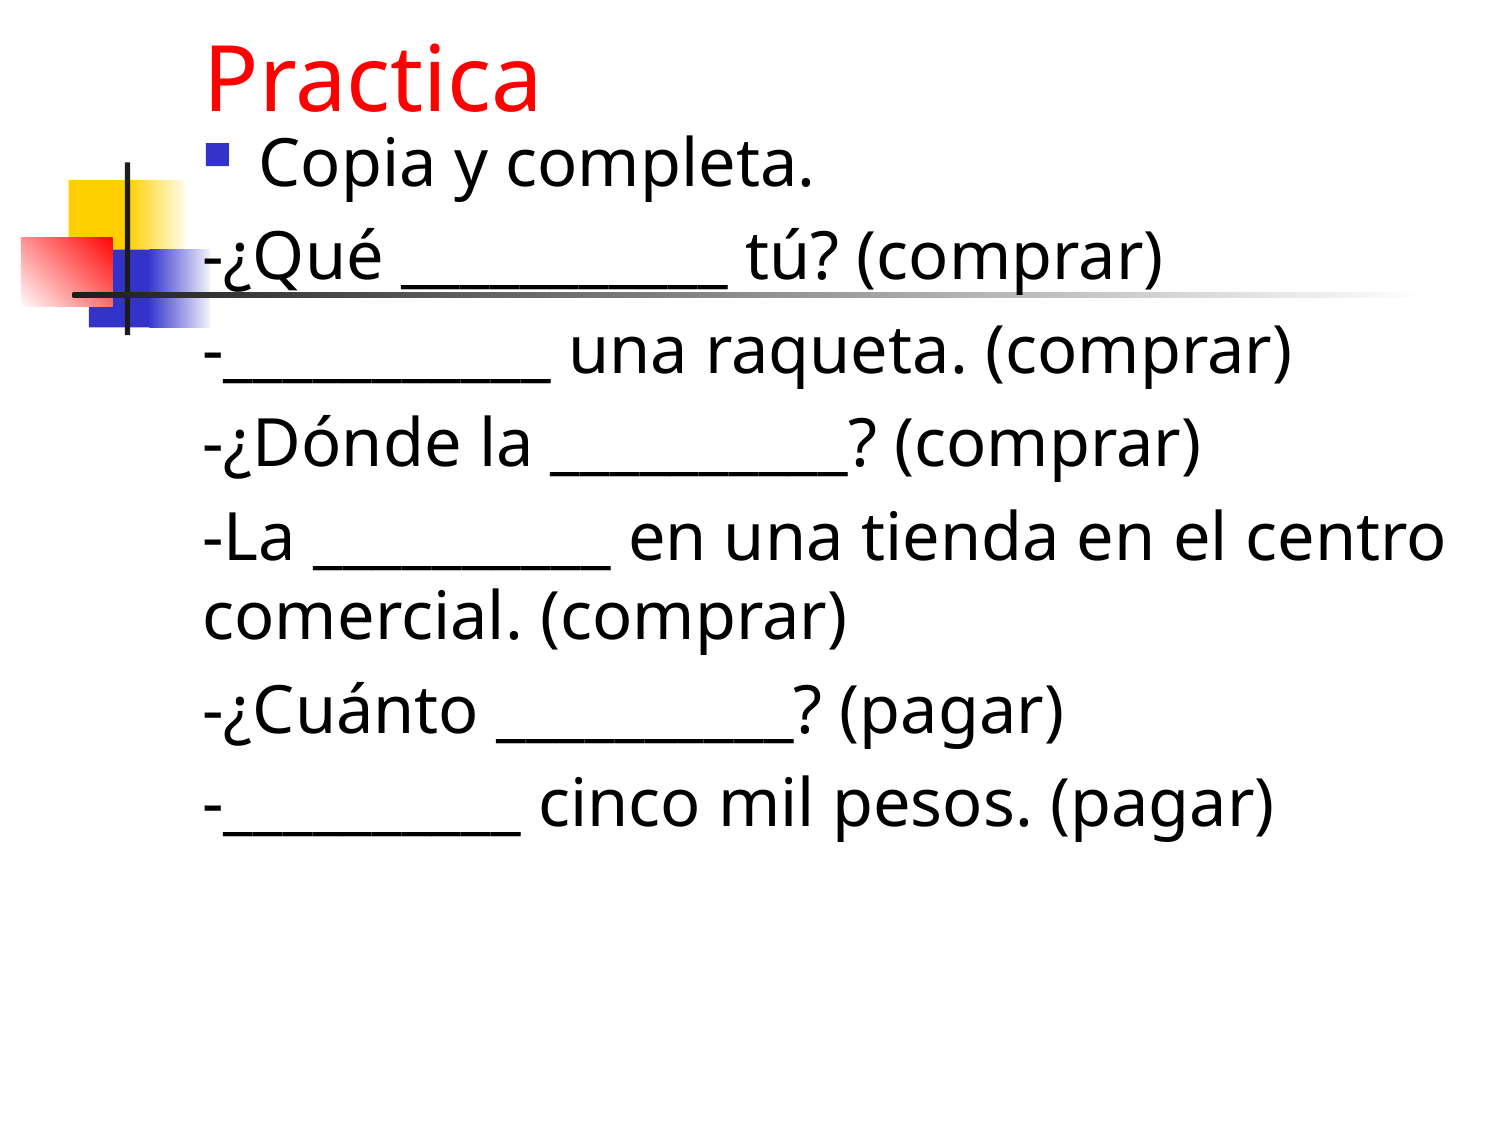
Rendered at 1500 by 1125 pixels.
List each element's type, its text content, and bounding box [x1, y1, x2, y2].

title Practica [188, 0, 1468, 138]
list Copia y completa. -¿Qué ___________ tú? (comprar) -___________ una raqueta. (comprar) -¿Dónde la __________? (comprar) -La __________ en una tienda en el centro comercial. (comprar) -¿Cuánto __________? (pagar) -__________ cinco mil pesos. (pagar) [187, 112, 1475, 950]
